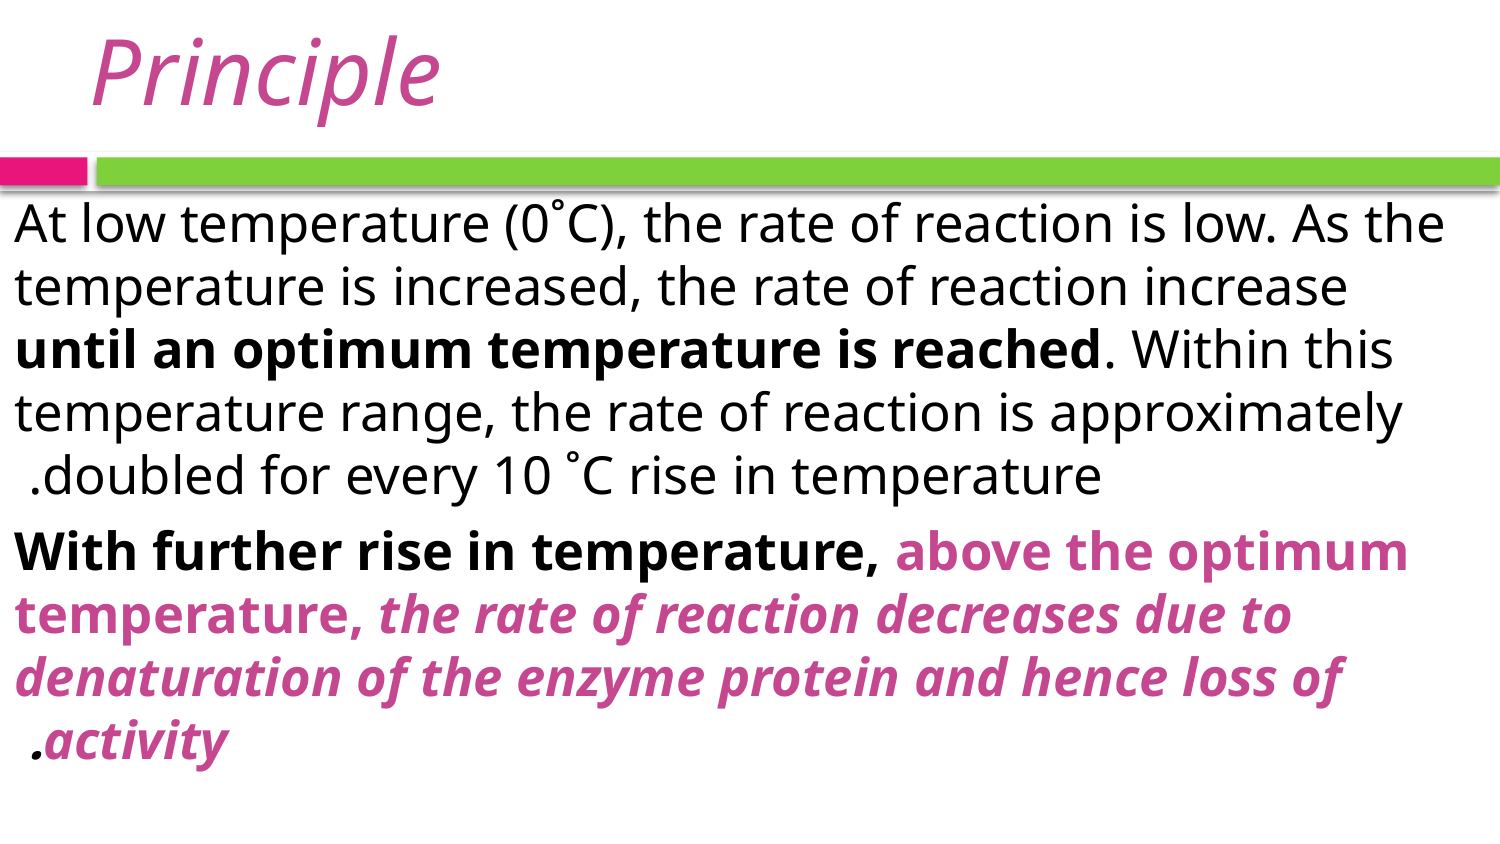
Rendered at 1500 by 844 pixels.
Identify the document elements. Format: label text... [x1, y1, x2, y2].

list At low temperature (0˚C), the rate of reaction is low. As the temperature is increased, the rate of reaction increase until an optimum temperature is reached. Within this temperature range, the rate of reaction is approximately doubled for every 10 ˚C rise in temperature. With further rise in temperature, above the optimum temperature, the rate of reaction decreases due to denaturation of the enzyme protein and hence loss of activity. [0, 182, 1500, 821]
title Principle [75, 0, 1425, 139]
